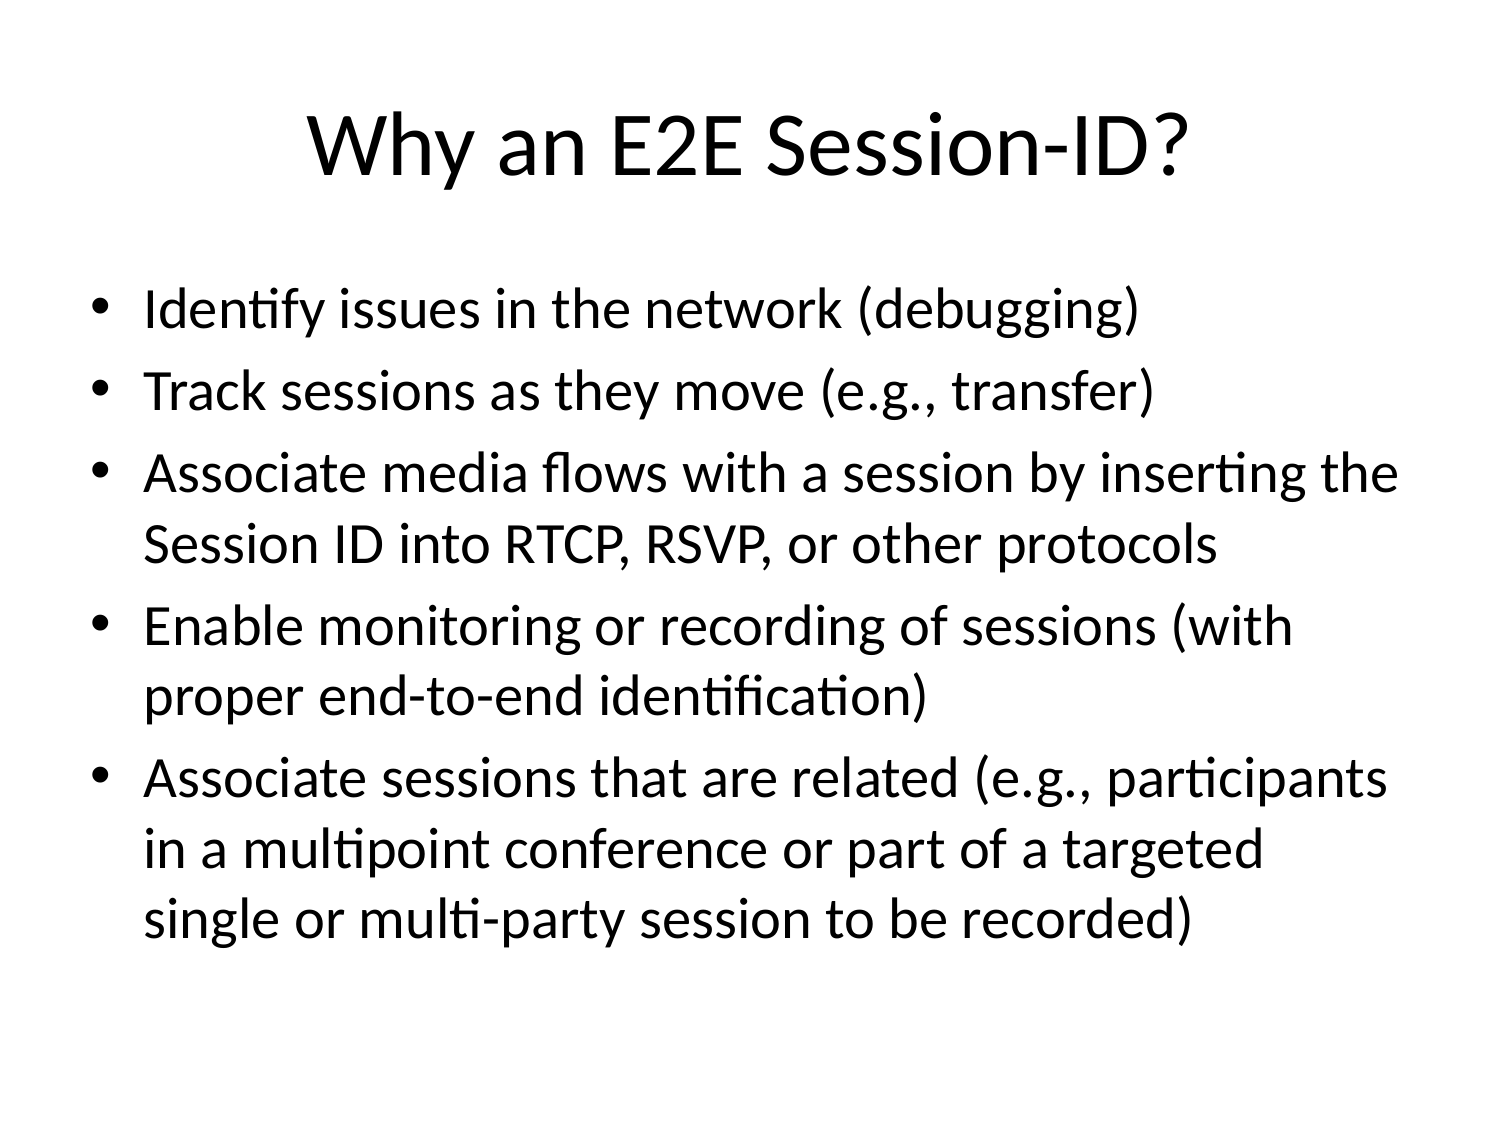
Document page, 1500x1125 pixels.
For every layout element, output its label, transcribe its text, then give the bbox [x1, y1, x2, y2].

title Why an E2E Session-ID? [74, 44, 1426, 233]
list Identify issues in the network (debugging) Track sessions as they move (e.g., transfer) Associate media flows with a session by inserting the Session ID into RTCP, RSVP, or other protocols Enable monitoring or recording of sessions (with proper end-to-end identification) Associate sessions that are related (e.g., participants in a multipoint conference or part of a targeted single or multi-party session to be recorded) [74, 262, 1426, 1006]
